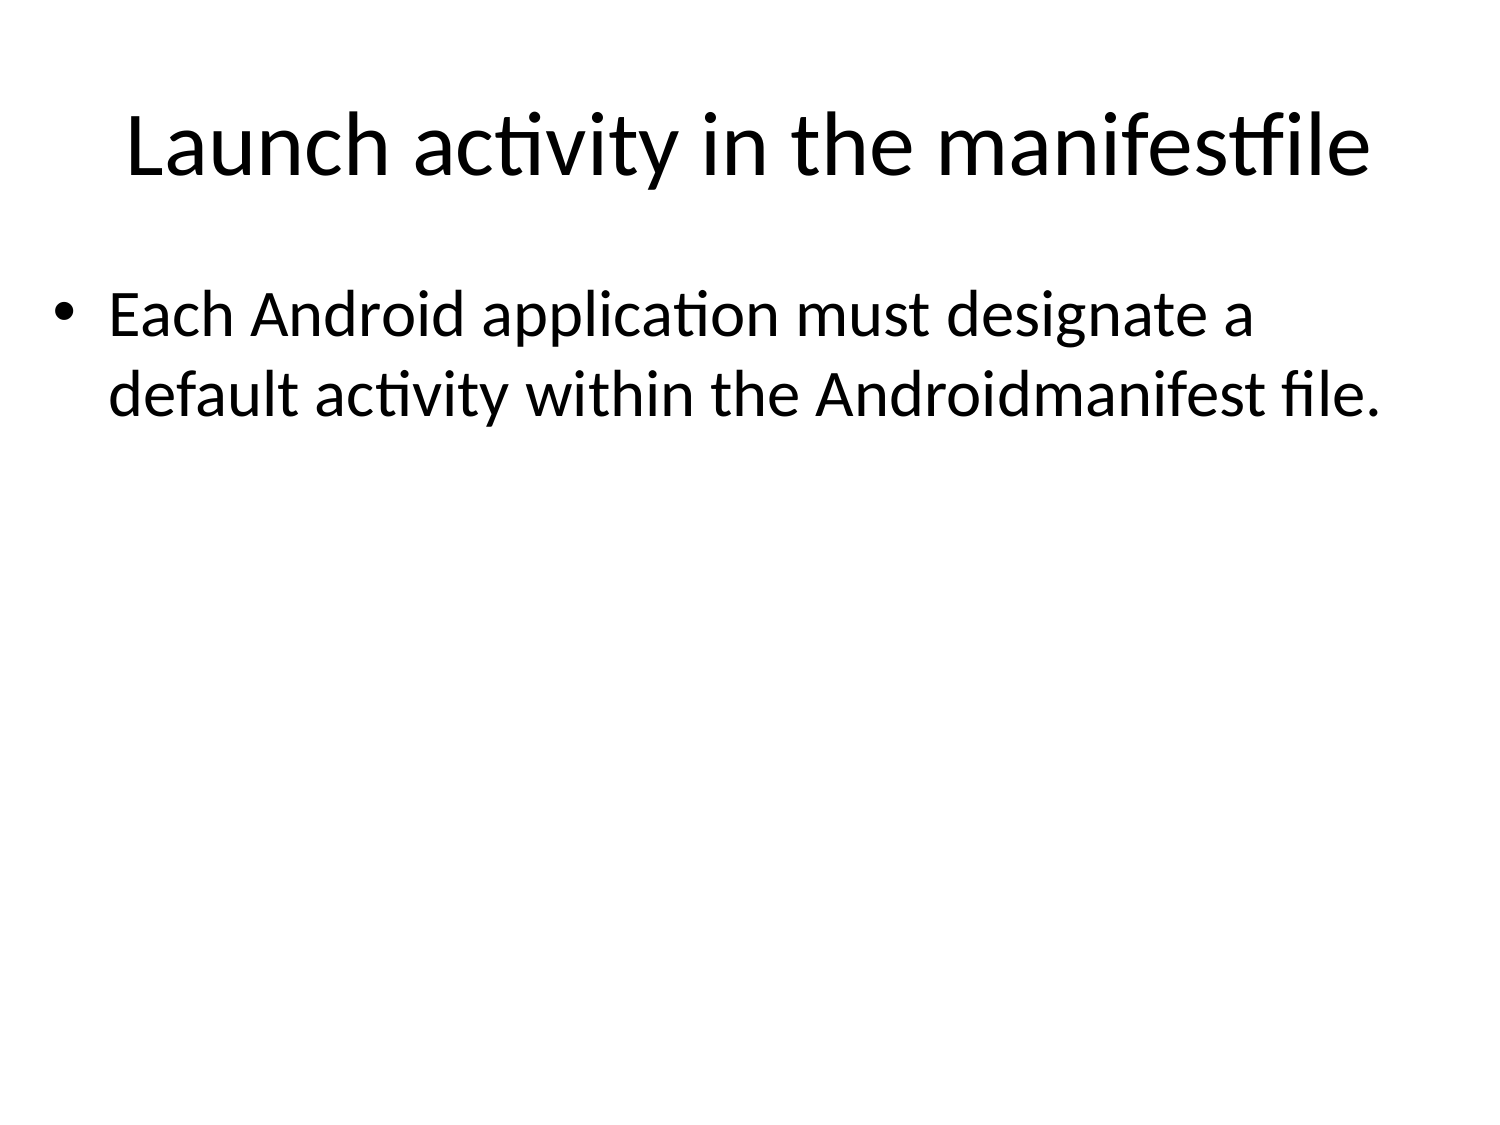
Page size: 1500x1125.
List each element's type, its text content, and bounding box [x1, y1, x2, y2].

title Launch activity in the manifestfile [75, 45, 1425, 233]
list Each Android application must designate a default activity within the Androidmanifest file. [37, 262, 1425, 1005]
